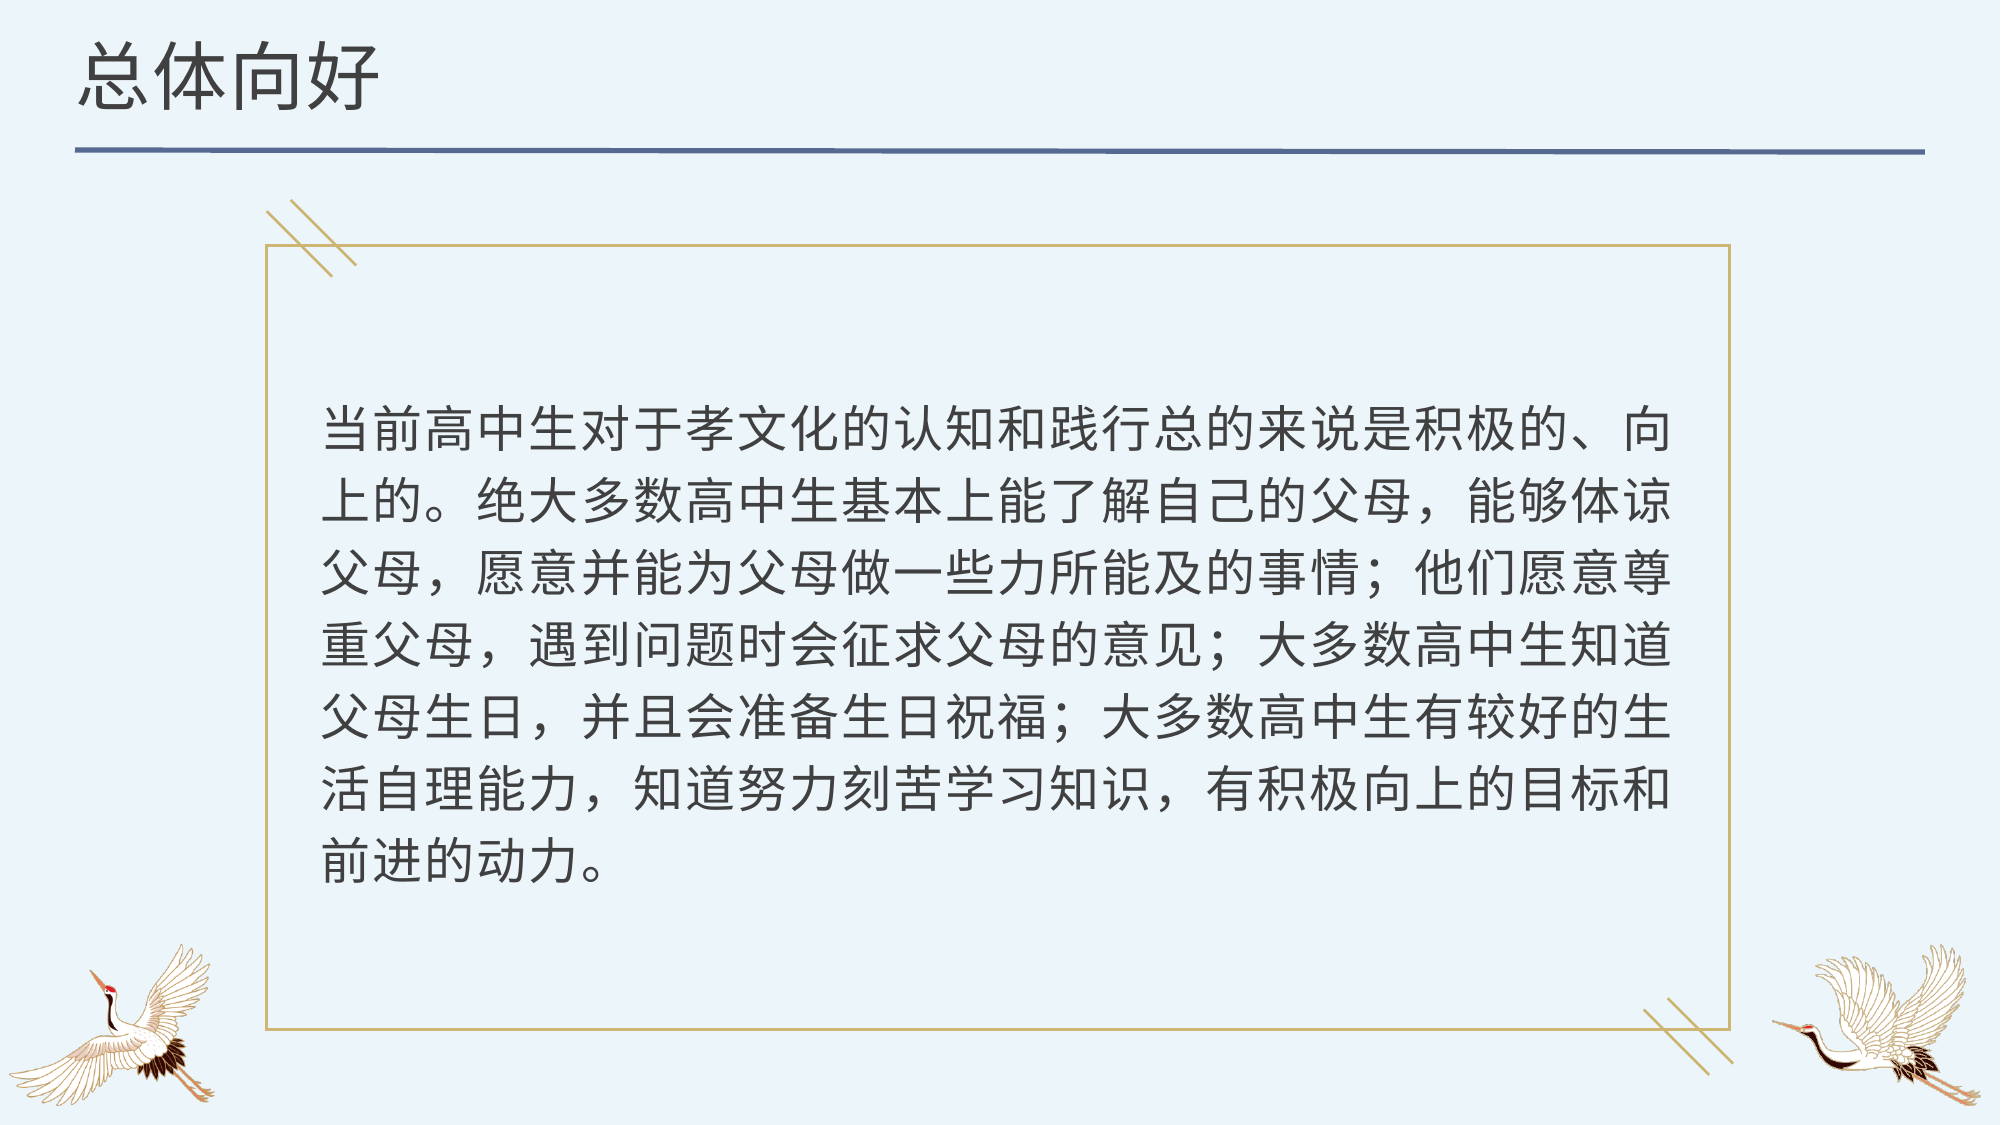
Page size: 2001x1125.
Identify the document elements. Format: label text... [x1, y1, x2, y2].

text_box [1643, 1009, 1710, 1075]
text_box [74, 149, 1925, 153]
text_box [290, 199, 357, 266]
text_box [1667, 998, 1734, 1064]
picture [1772, 944, 1981, 1106]
text_box 当前高中生对于孝文化的认知和践行总的来说是积极的、向上的。绝大多数高中生基本上能了解自己的父母，能够体谅父母，愿意并能为父母做一些力所能及的事情；他们愿意尊重父母，遇到问题时会征求父母的意见；大多数高中生知道父母生日，并且会准备生日祝福；大多数高中生有较好的生活自理能力，知道努力刻苦学习知识，有积极向上的目标和前进的动力。 [310, 324, 1686, 951]
picture [9, 944, 215, 1106]
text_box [266, 211, 333, 277]
text_box [266, 244, 1730, 1030]
text_box 总体向好 [75, 24, 1925, 125]
